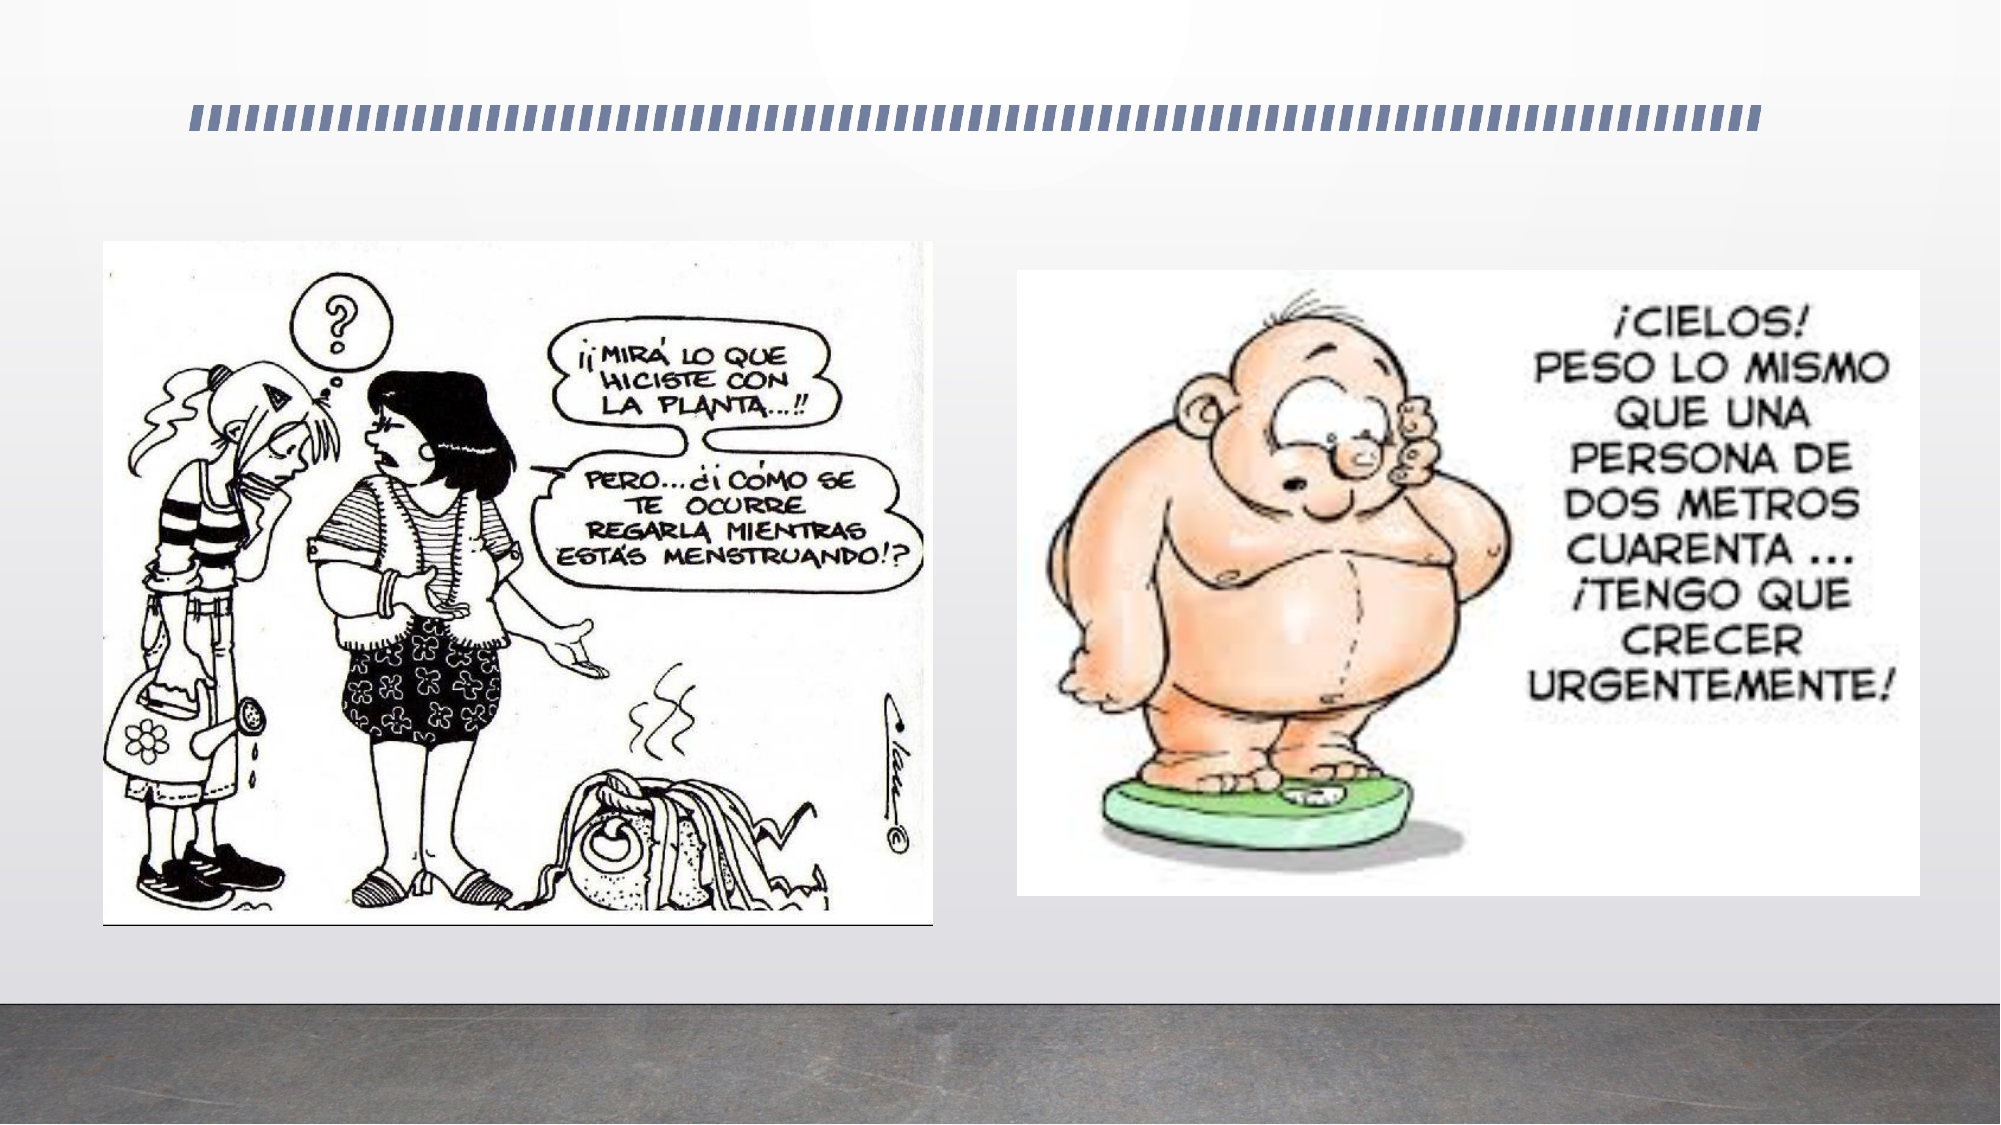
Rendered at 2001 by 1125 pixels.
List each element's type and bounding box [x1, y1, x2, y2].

picture [103, 240, 933, 926]
picture [0, 1004, 2000, 1124]
picture [1016, 270, 1920, 896]
